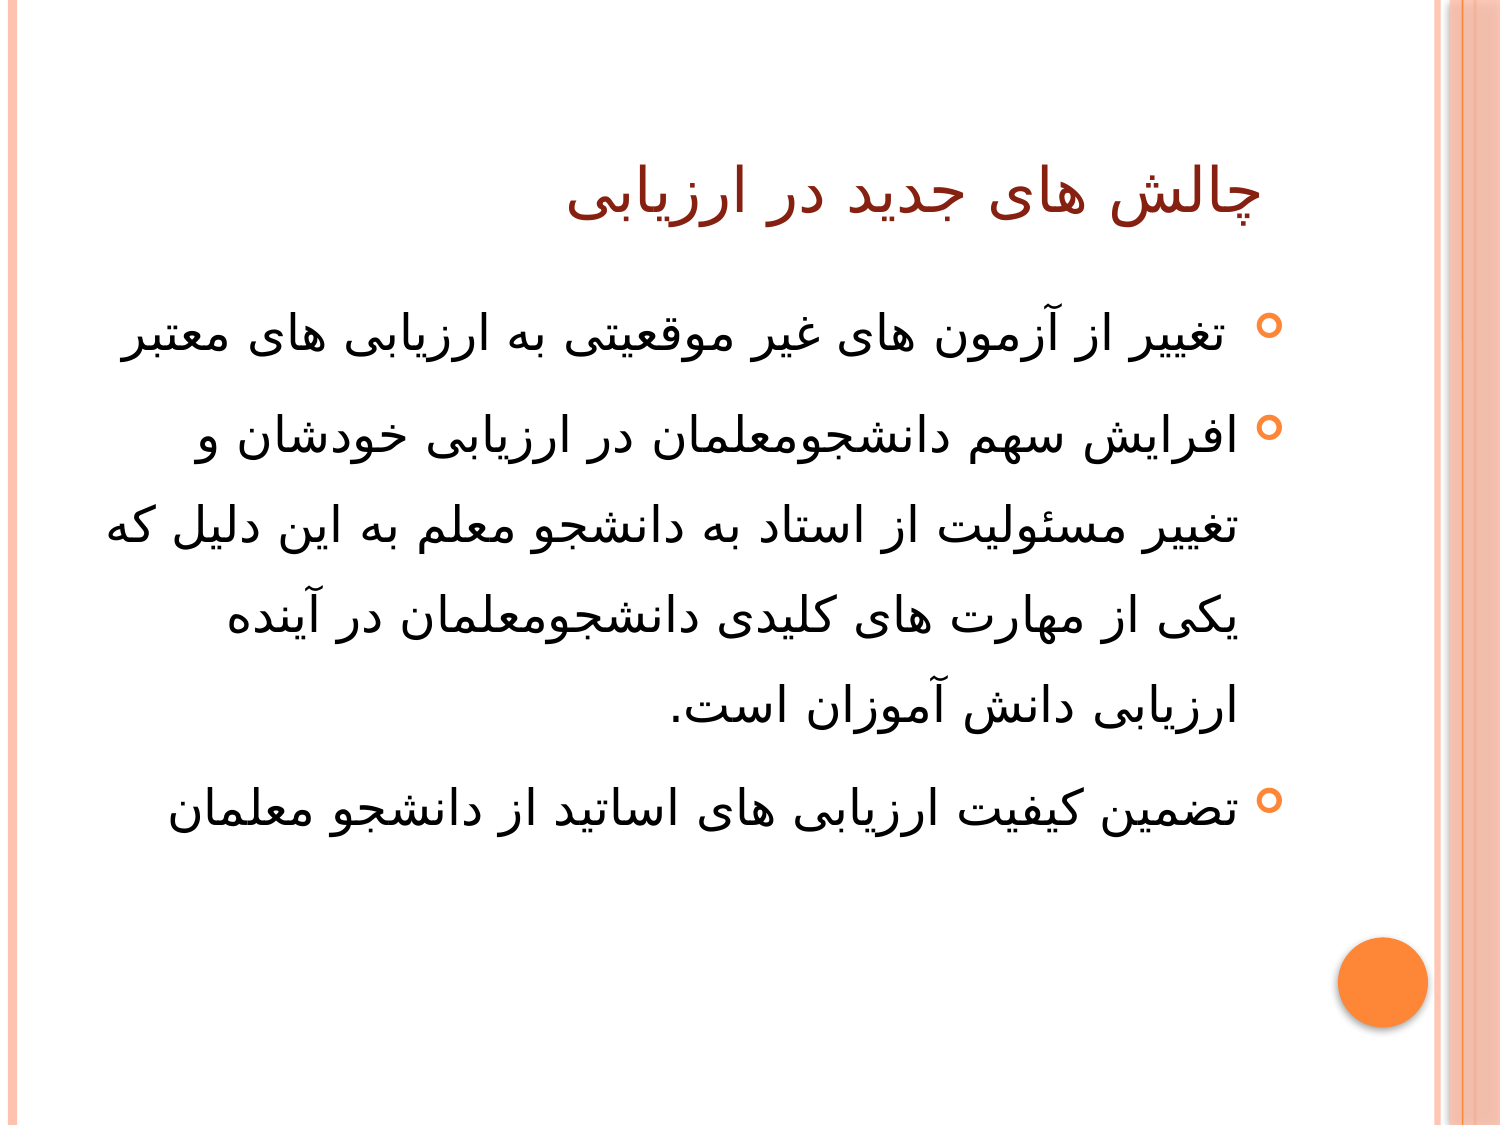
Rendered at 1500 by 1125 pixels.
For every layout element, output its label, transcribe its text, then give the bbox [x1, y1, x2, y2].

title چالش های جدید در ارزیابی [75, 45, 1300, 233]
list تغییر از آزمون های غیر موقعیتی به ارزیابی های معتبر افرایش سهم دانشجومعلمان در ارزیابی خودشان و تغییر مسئولیت از استاد به دانشجو معلم به این دلیل که یکی از مهارت های کلیدی دانشجومعلمان در آینده ارزیابی دانش آموزان است. تضمین کیفیت ارزیابی های اساتید از دانشجو معلمان [75, 262, 1300, 917]
